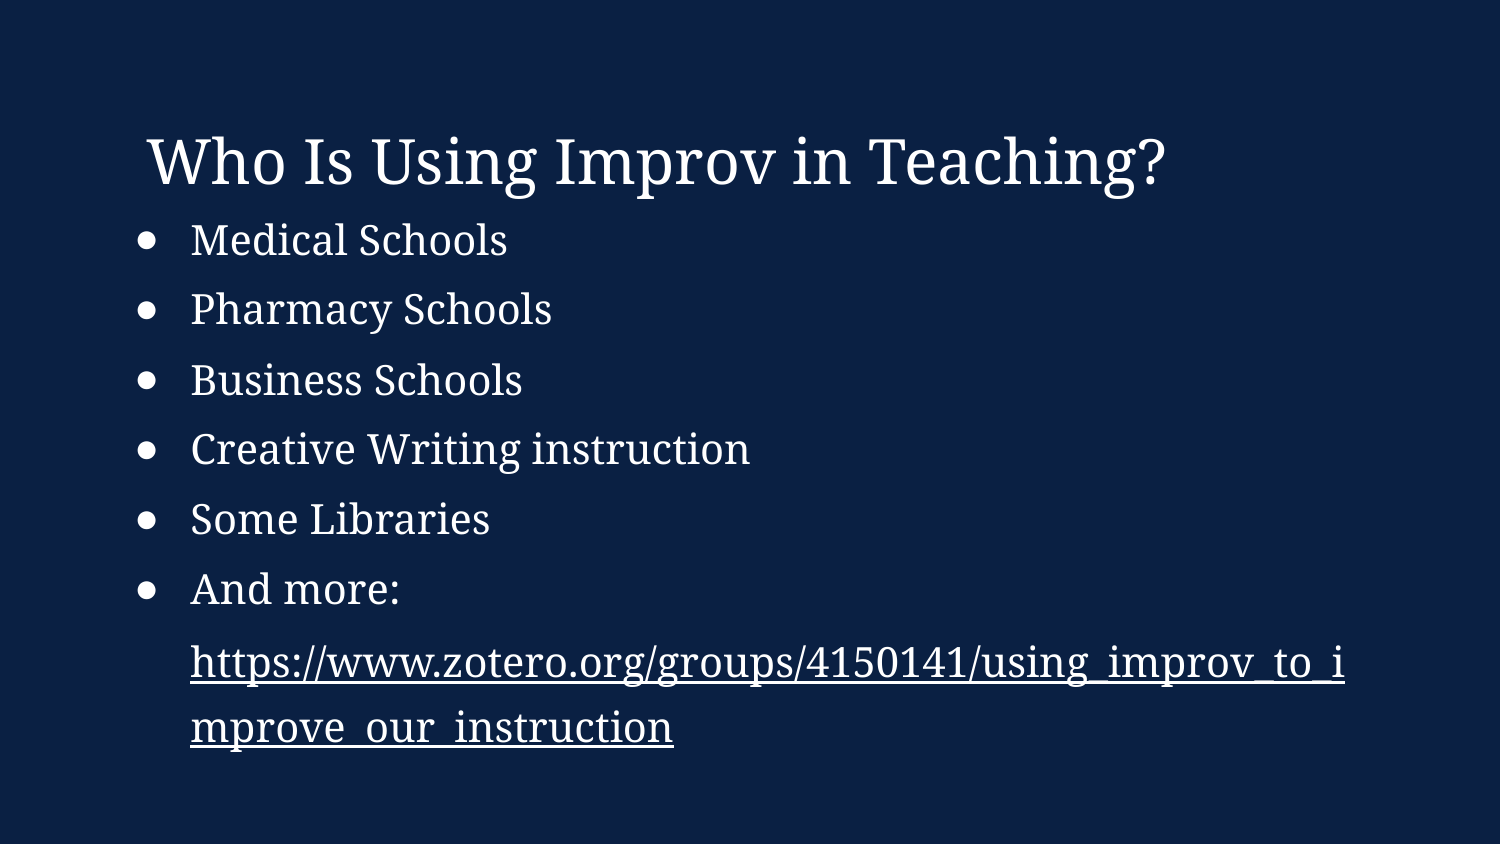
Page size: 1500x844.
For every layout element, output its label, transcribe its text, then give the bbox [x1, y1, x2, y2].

list Medical Schools Pharmacy Schools Business Schools Creative Writing instruction Some Libraries And more: https://www.zotero.org/groups/4150141/using_improv_to_improve_our_instruction [100, 185, 1370, 726]
list Who Is Using Improv in Teaching? [131, 99, 1370, 185]
